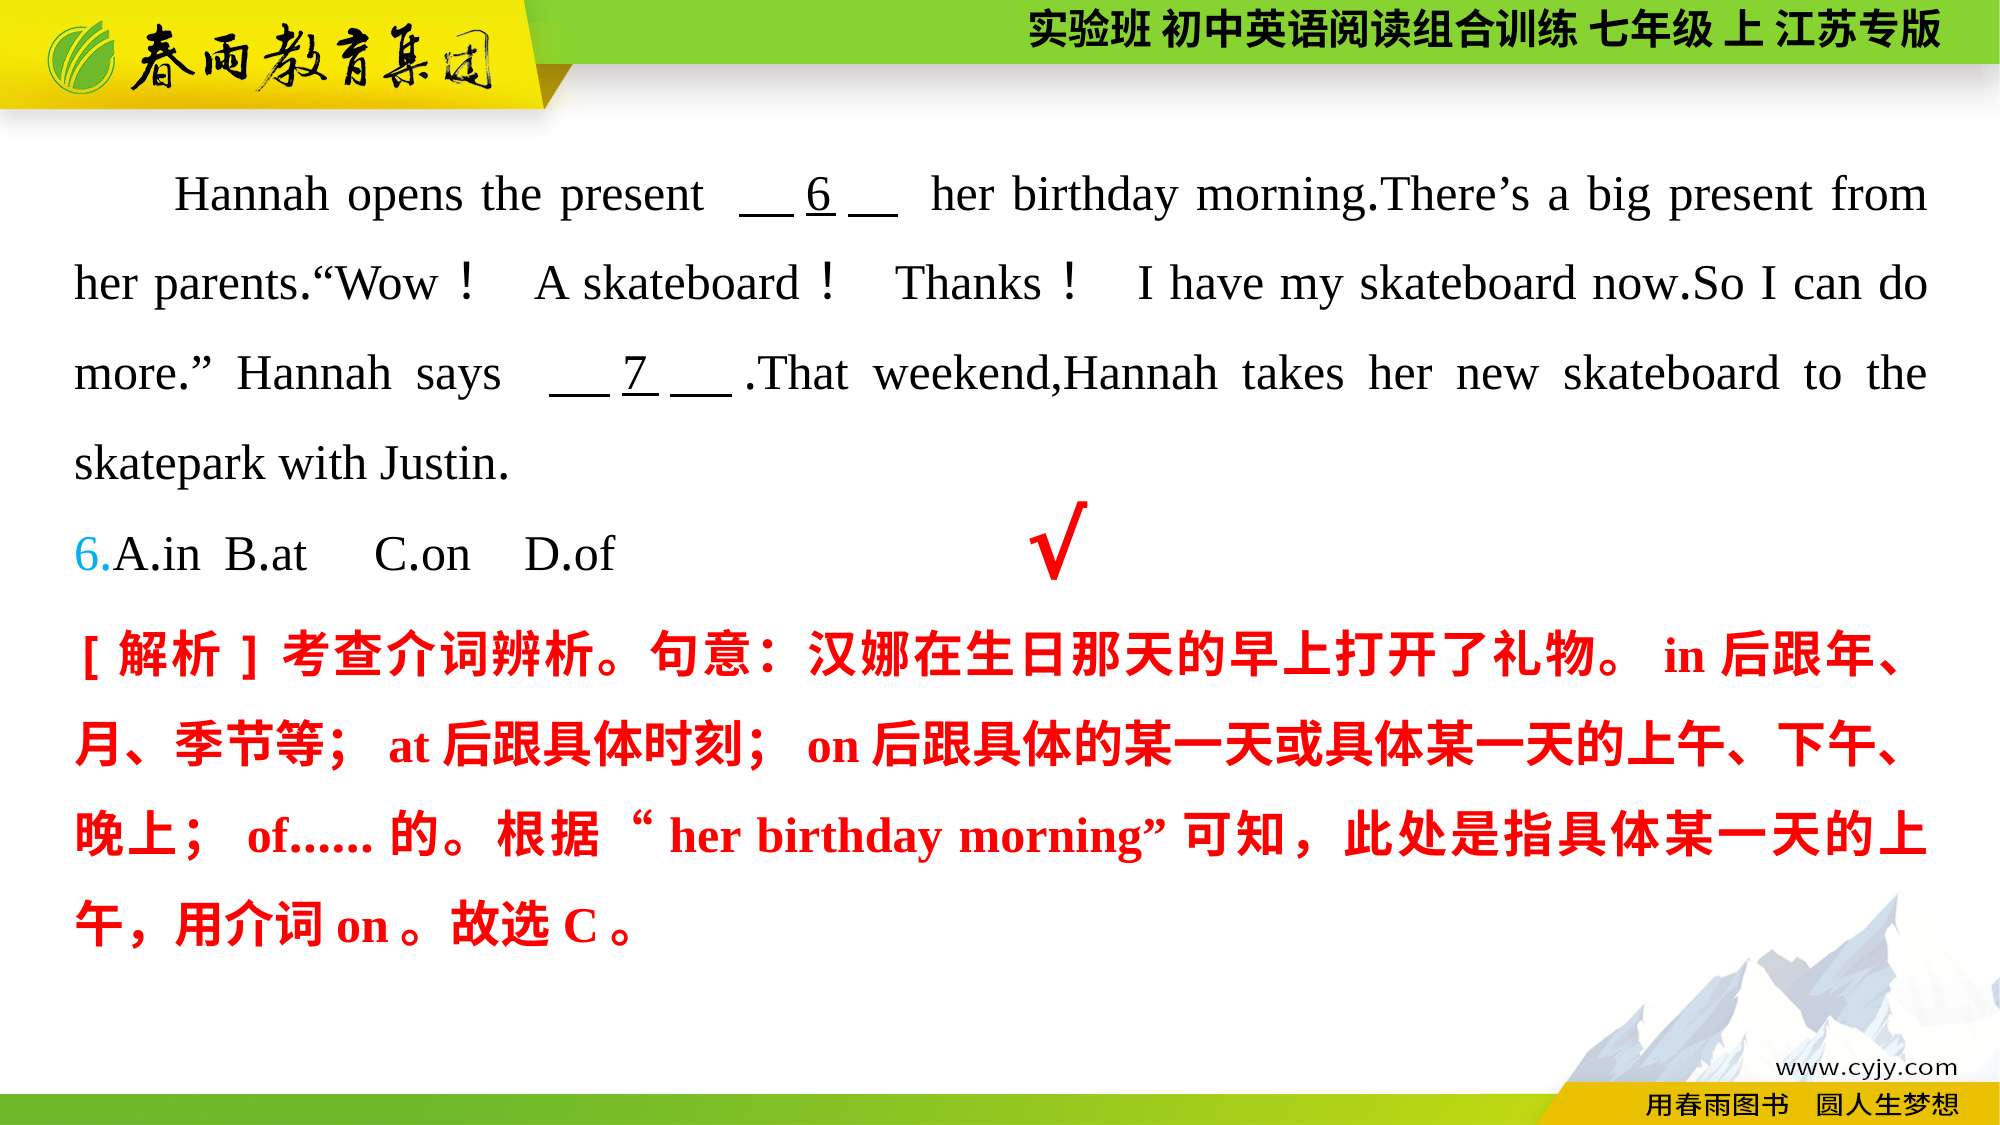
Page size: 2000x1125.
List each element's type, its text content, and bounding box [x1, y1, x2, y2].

picture [0, 0, 2000, 1125]
list Hannah opens the present 6 her birthday morning.There’s a big present from her parents.“Wow！ A skateboard！ Thanks！ I have my skateboard now.So I can do more.” Hannah says 7 .That weekend,Hannah takes her new skateboard to the skatepark with Justin. 6.A.in B.at C.on D.of [59, 122, 1944, 585]
text_box [解析]考查介词辨析。句意：汉娜在生日那天的早上打开了礼物。in后跟年、月、季节等；at后跟具体时刻；on后跟具体的某一天或具体某一天的上午、下午、晚上；of……的。根据“her birthday morning”可知，此处是指具体某一天的上午，用介词on。故选C。 [59, 585, 1944, 961]
